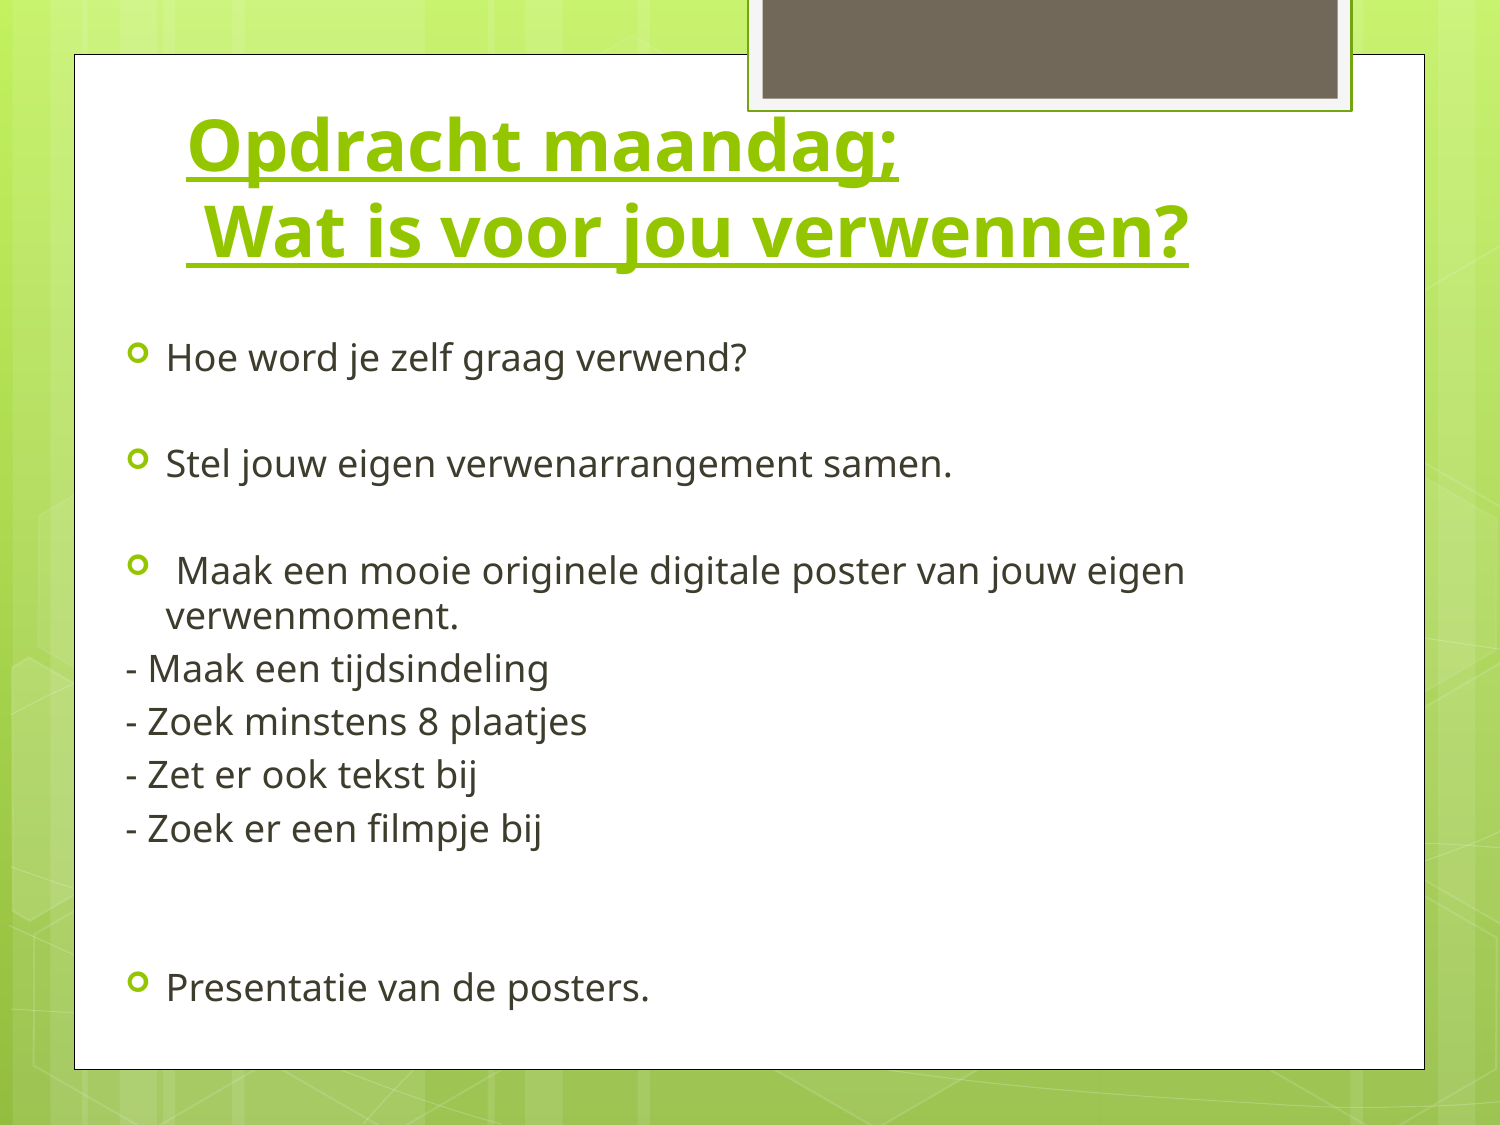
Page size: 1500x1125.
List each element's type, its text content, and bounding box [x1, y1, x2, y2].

list Hoe word je zelf graag verwend? Stel jouw eigen verwenarrangement samen. Maak een mooie originele digitale poster van jouw eigen verwenmoment. - Maak een tijdsindeling - Zoek minstens 8 plaatjes - Zet er ook tekst bij - Zoek er een filmpje bij Presentatie van de posters. [100, 326, 1341, 1024]
title Opdracht maandag; Wat is voor jou verwennen? [171, 90, 1324, 279]
